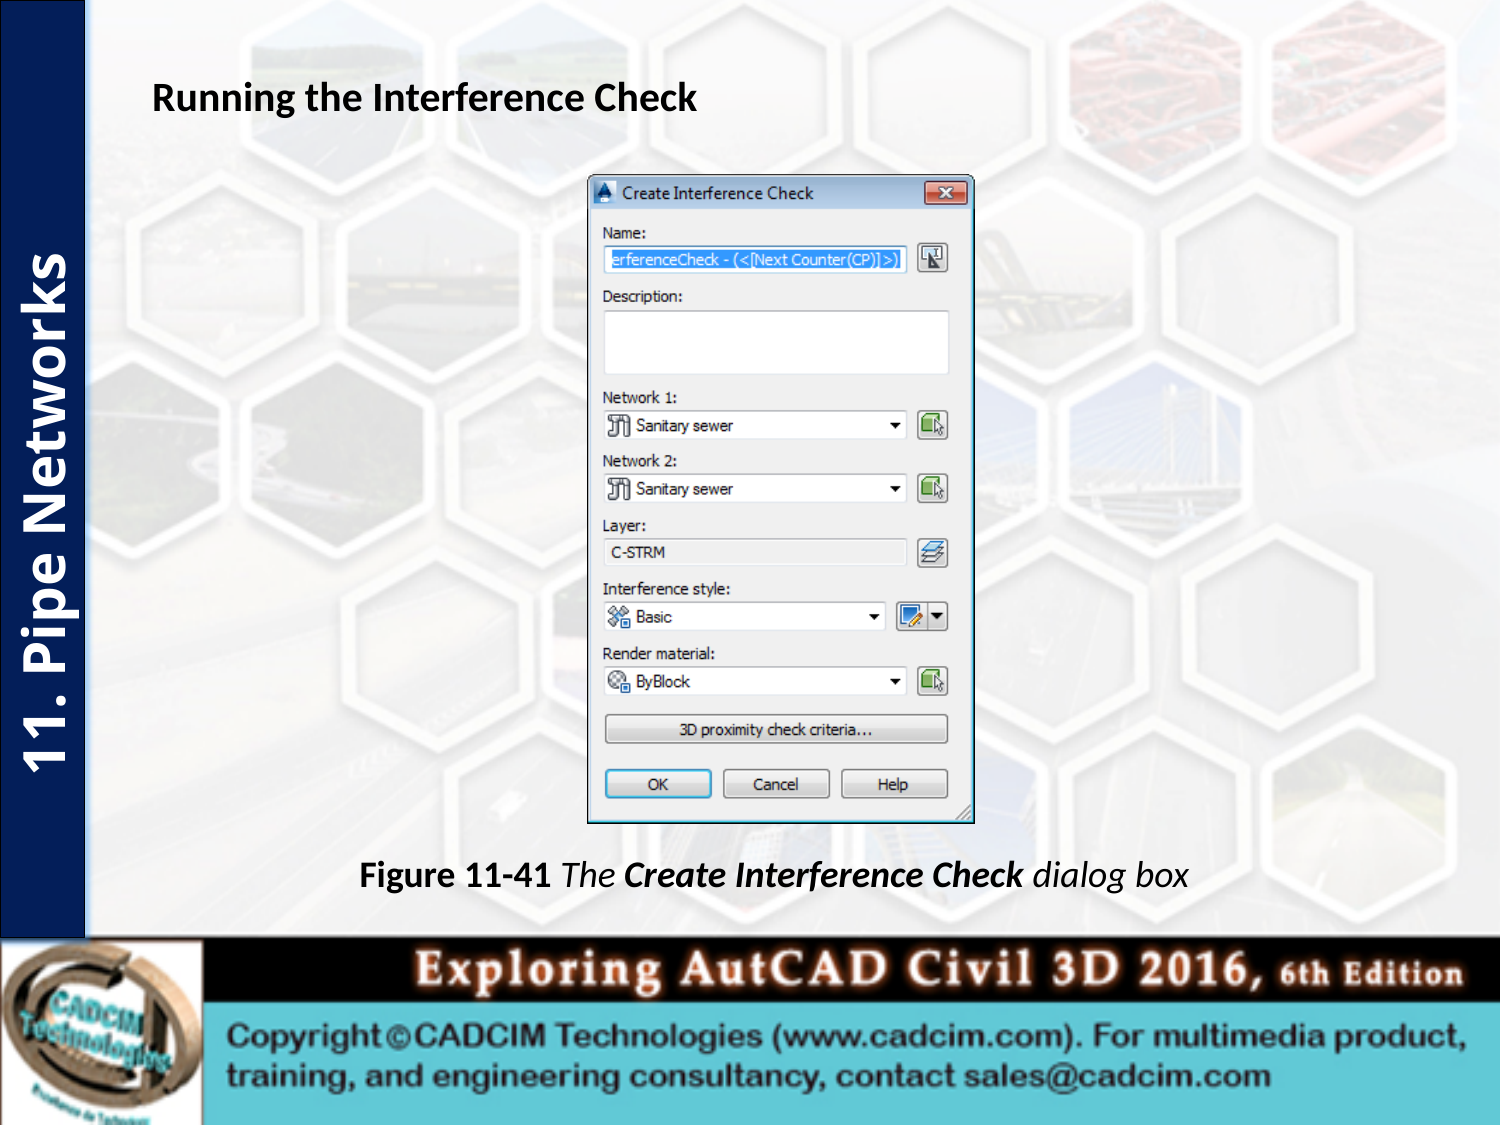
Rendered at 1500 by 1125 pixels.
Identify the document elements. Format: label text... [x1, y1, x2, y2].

picture [0, 0, 1500, 1125]
text_box Running the Interference Check [137, 62, 888, 128]
text_box Figure 11-41 The Create Interference Check dialog box [344, 842, 1220, 903]
